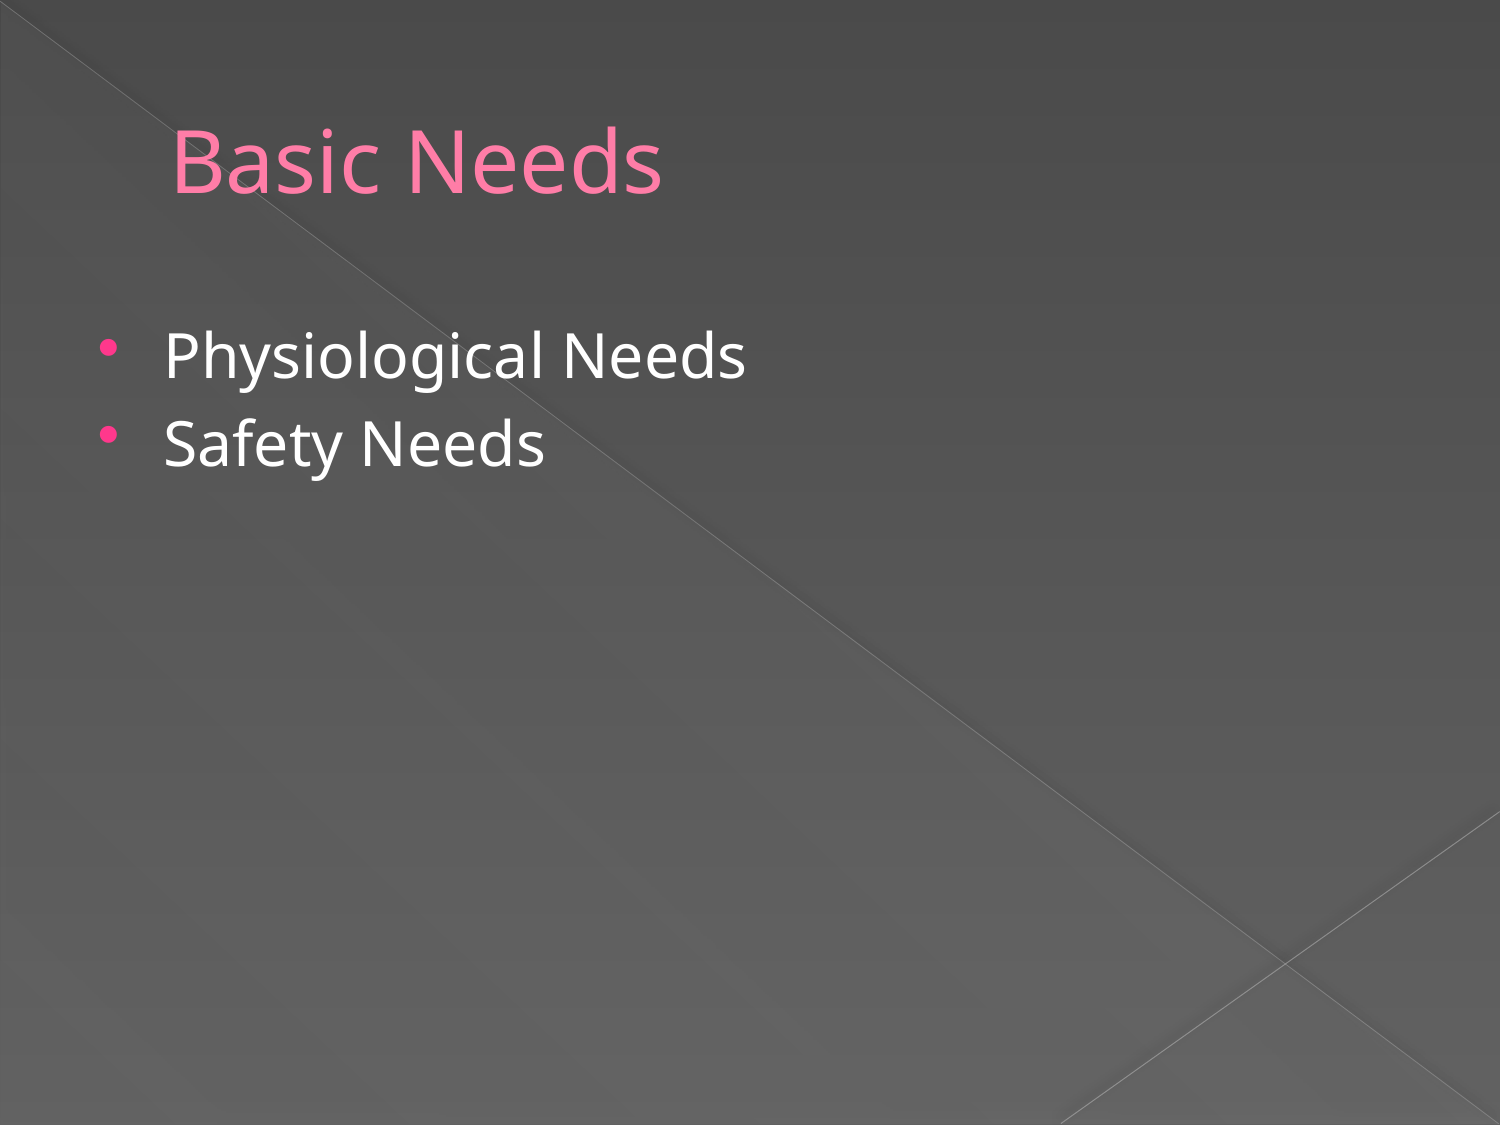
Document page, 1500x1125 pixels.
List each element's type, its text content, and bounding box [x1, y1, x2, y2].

list Physiological Needs Safety Needs [75, 308, 1425, 1059]
title Basic Needs [75, 43, 1425, 274]
